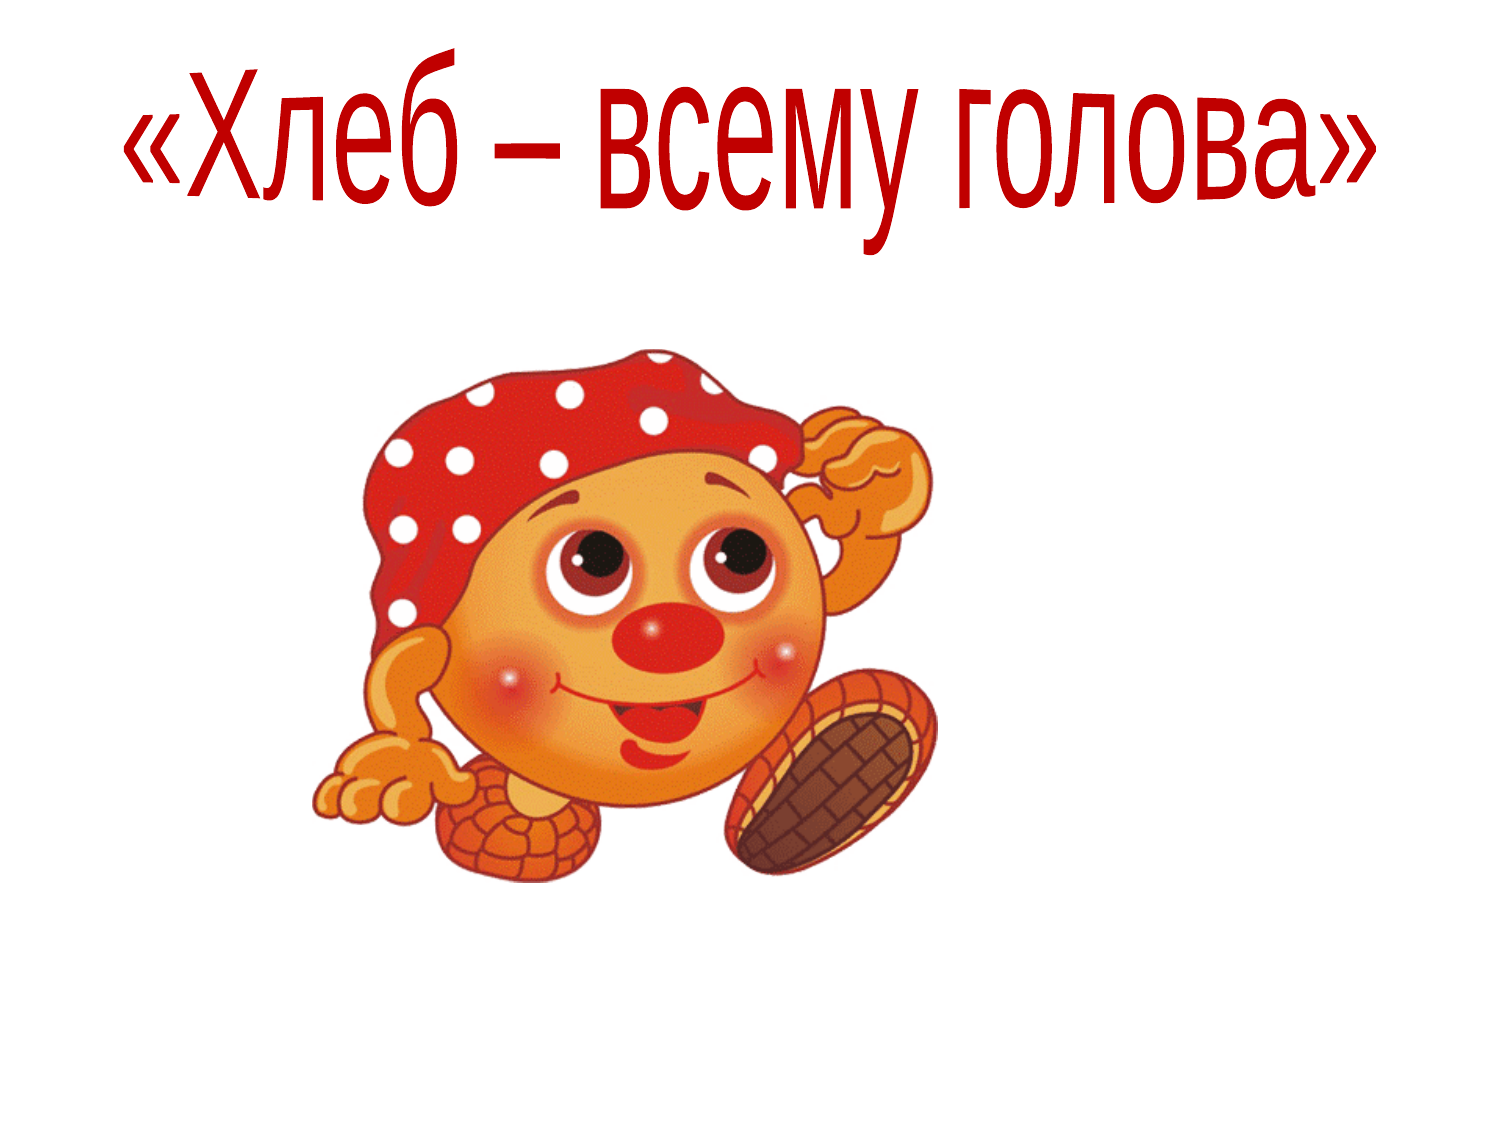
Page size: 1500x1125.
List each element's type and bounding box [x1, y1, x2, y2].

picture [312, 349, 939, 883]
